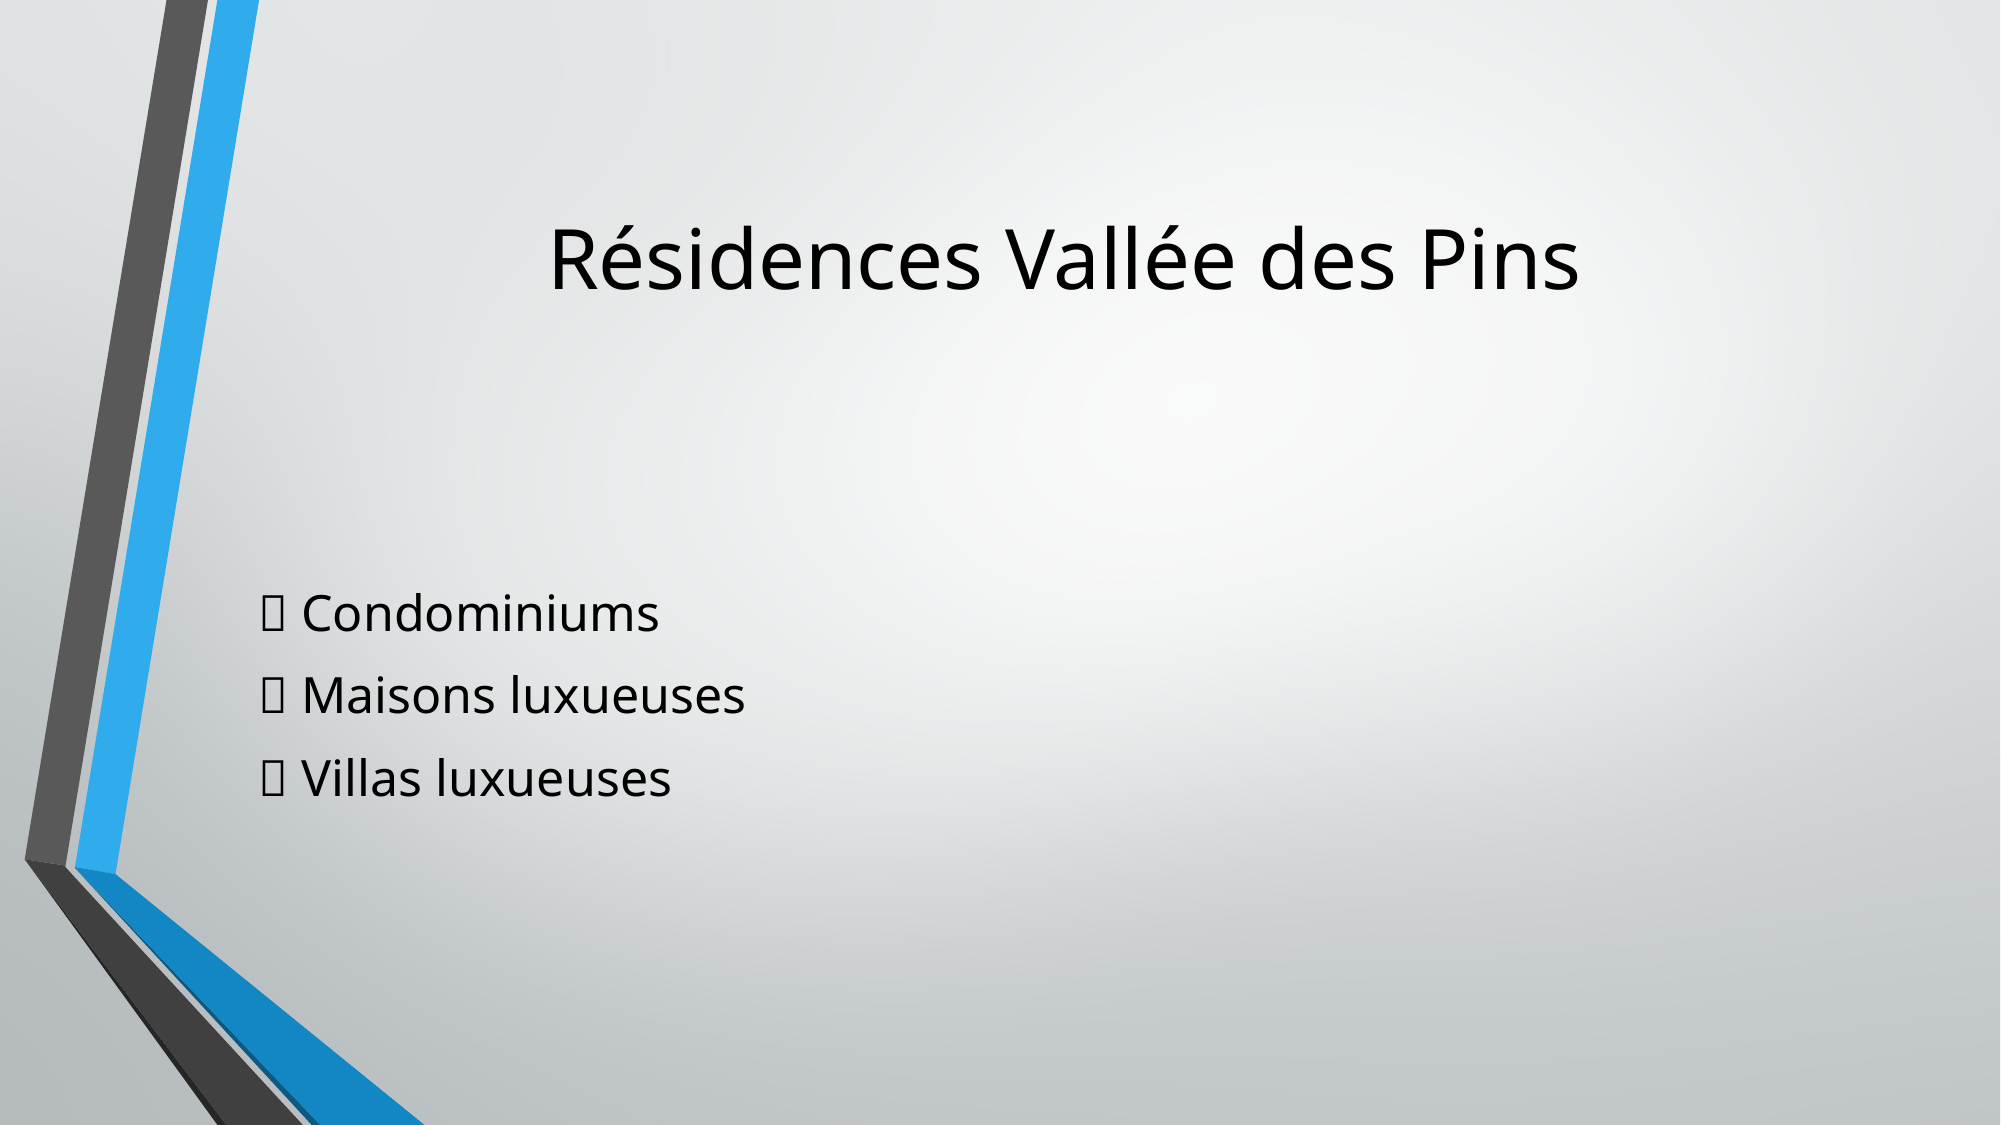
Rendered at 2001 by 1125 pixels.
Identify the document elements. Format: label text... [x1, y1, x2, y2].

list  Condominiums  Maisons luxueuses  Villas luxueuses [243, 437, 1887, 950]
title Résidences Vallée des Pins [243, 112, 1887, 400]
